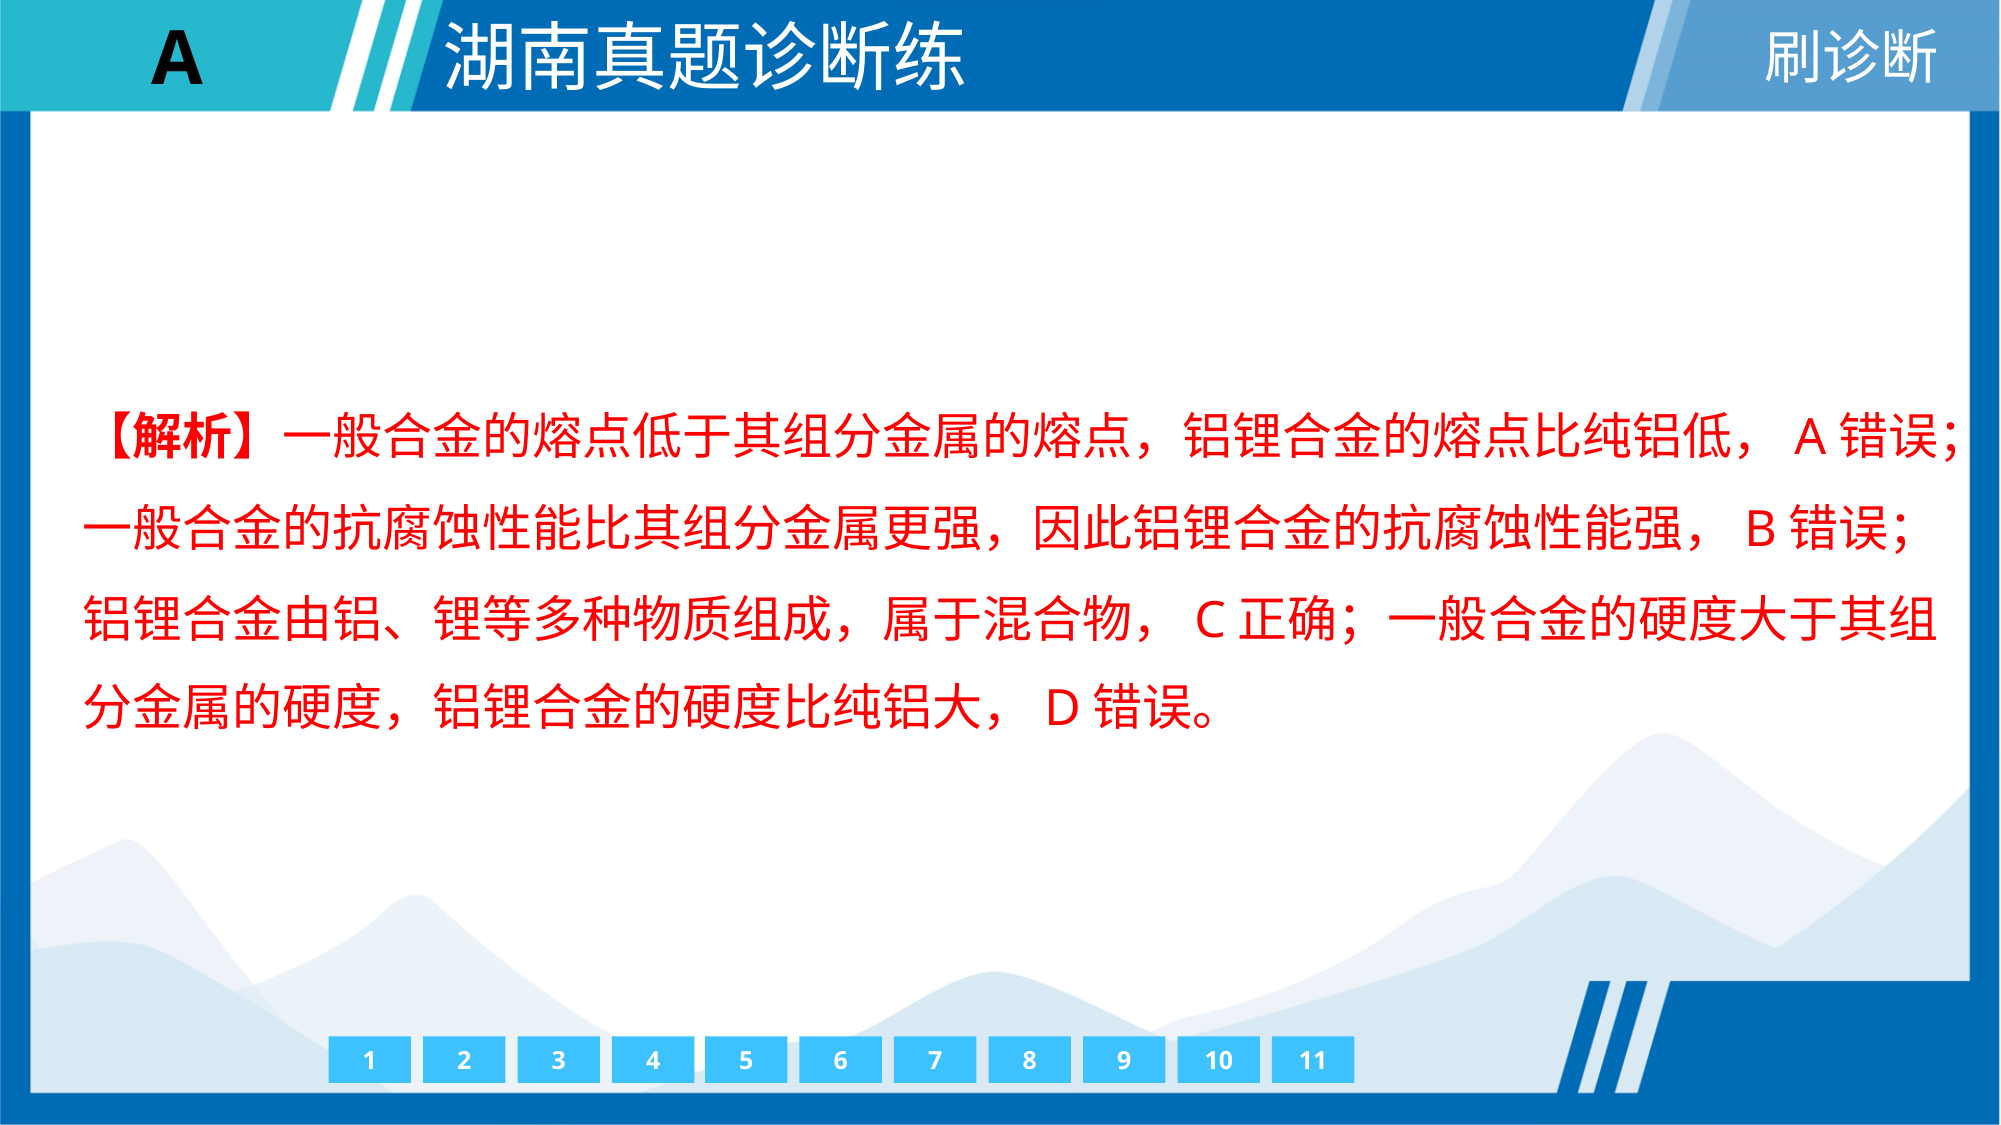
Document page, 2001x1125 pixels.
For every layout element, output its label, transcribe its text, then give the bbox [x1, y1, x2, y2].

picture [0, 0, 2000, 1125]
text_box 【解析】一般合金的熔点低于其组分金属的熔点，铝锂合金的熔点比纯铝低，A错误； 一般合金的抗腐蚀性能比其组分金属更强，因此铝锂合金的抗腐蚀性能强，B错误； 铝锂合金由铝、锂等多种物质组成，属于混合物，C正确；一般合金的硬度大于其组 分金属的硬度，铝锂合金的硬度比纯铝大，D错误。 [82, 372, 1917, 726]
